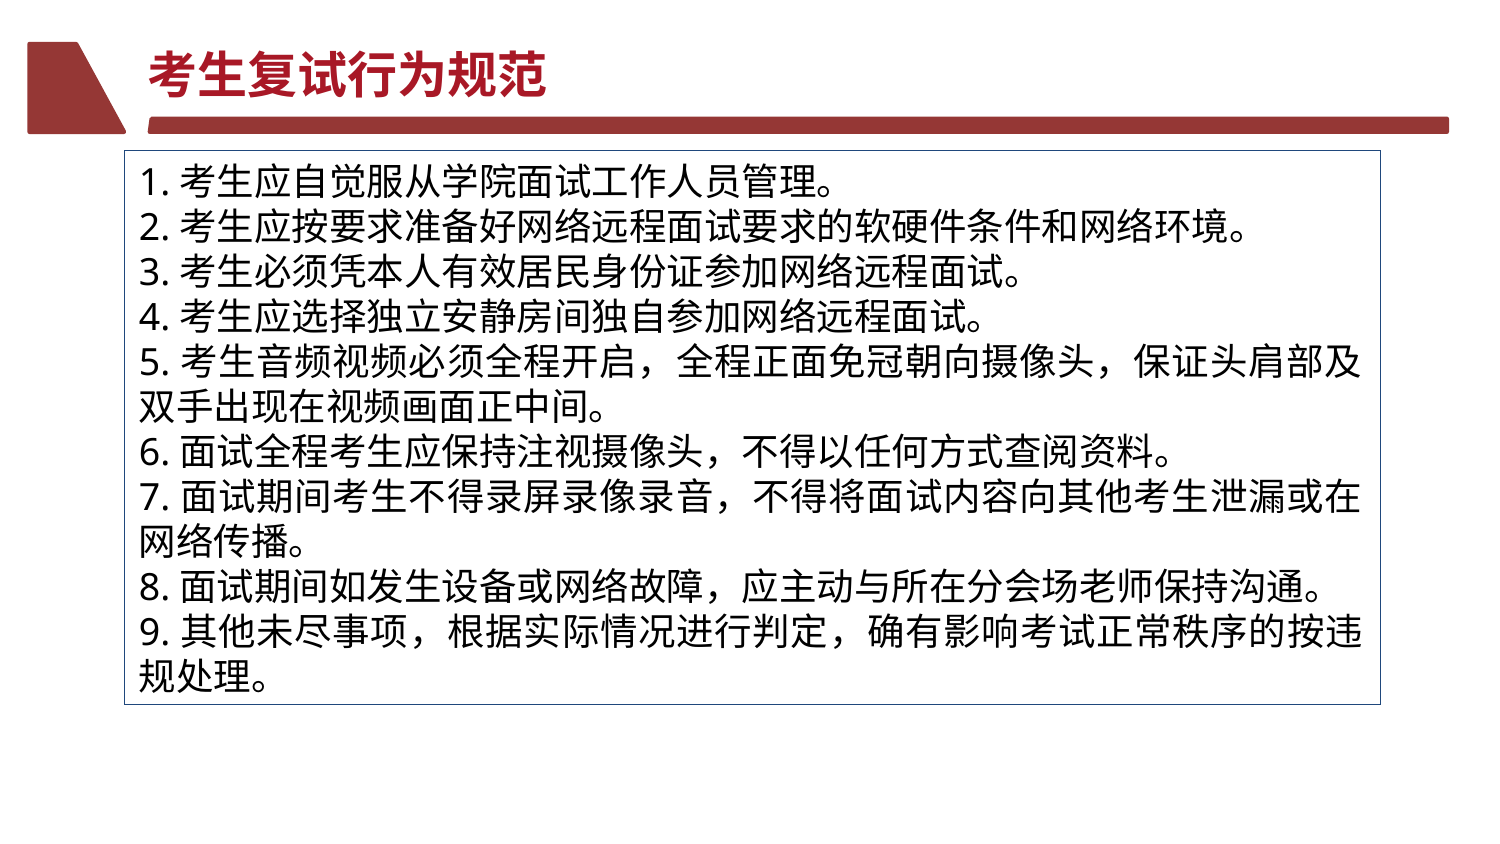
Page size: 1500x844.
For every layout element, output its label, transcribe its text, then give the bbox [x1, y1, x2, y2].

text_box [27, 41, 126, 135]
text_box 考生复试行为规范 [147, 43, 892, 104]
text_box 1.考生应自觉服从学院面试工作人员管理。 2.考生应按要求准备好网络远程面试要求的软硬件条件和网络环境。 3.考生必须凭本人有效居民身份证参加网络远程面试。 4.考生应选择独立安静房间独自参加网络远程面试。 5.考生音频视频必须全程开启，全程正面免冠朝向摄像头，保证头肩部及双手出现在视频画面正中间。 6.面试全程考生应保持注视摄像头，不得以任何方式查阅资料。 7.面试期间考生不得录屏录像录音，不得将面试内容向其他考生泄漏或在网络传播。 8.面试期间如发生设备或网络故障，应主动与所在分会场老师保持沟通。 9.其他未尽事项，根据实际情况进行判定，确有影响考试正常秩序的按违规处理。 [124, 150, 1381, 705]
text_box [147, 116, 1450, 134]
